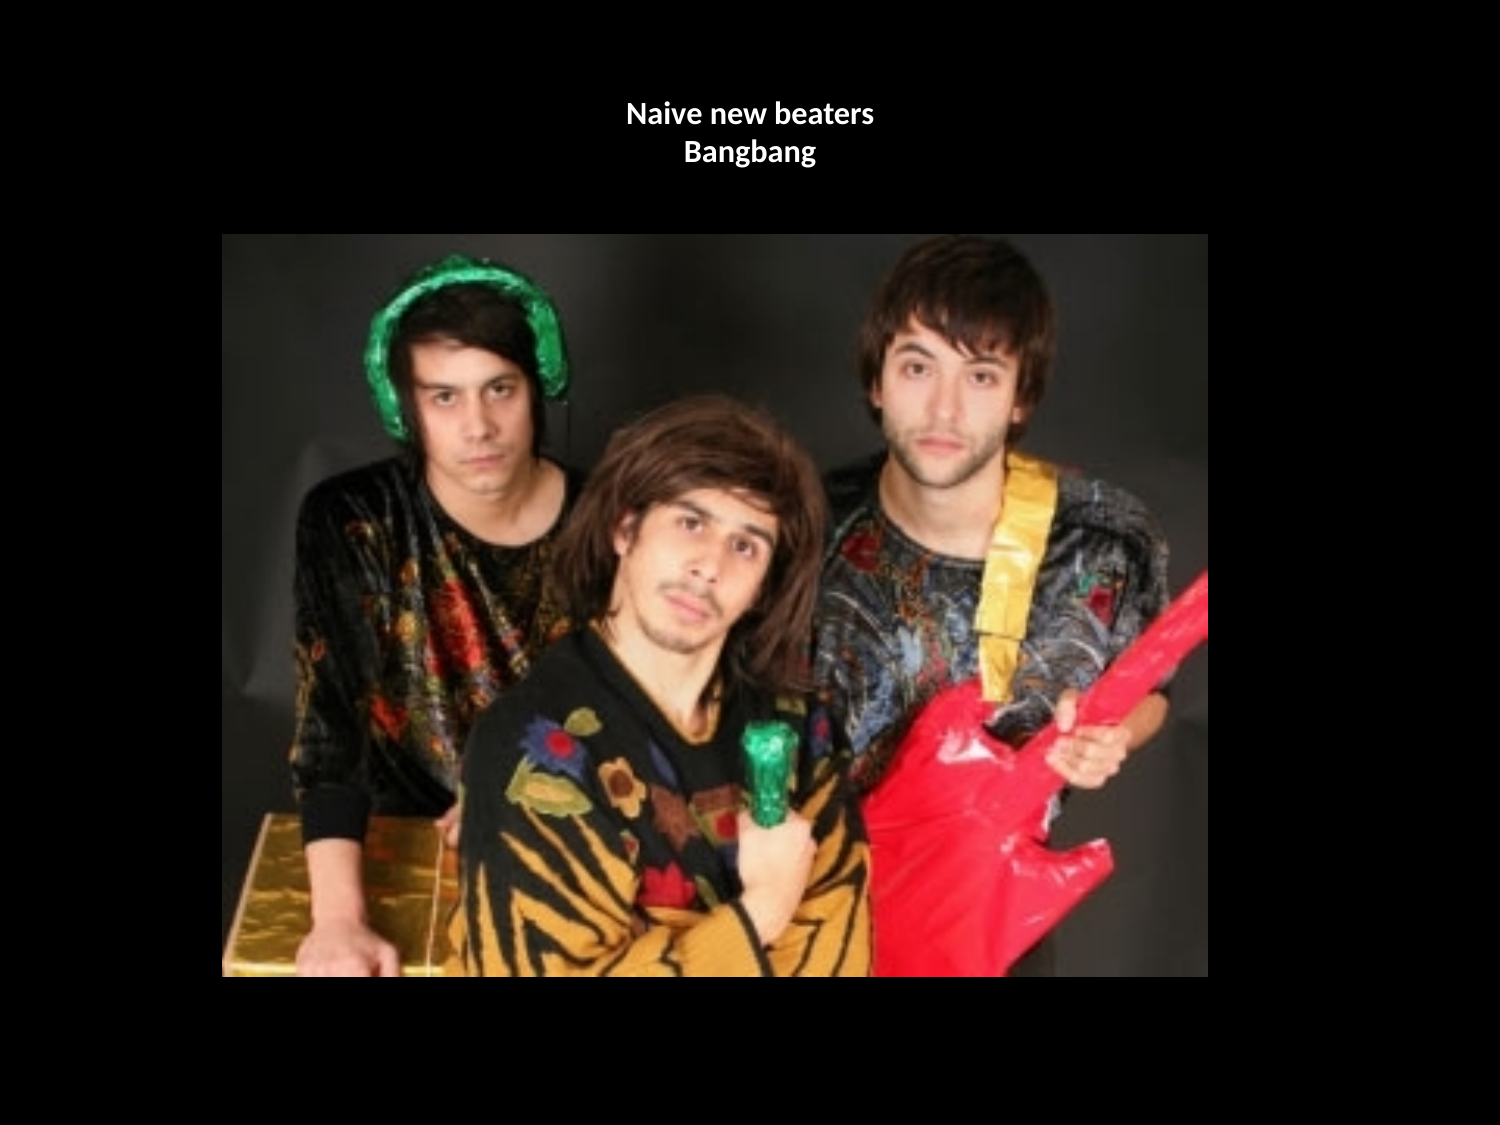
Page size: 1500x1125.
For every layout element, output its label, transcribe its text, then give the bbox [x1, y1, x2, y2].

title Naive new beaters Bangbang [75, 45, 1425, 233]
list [222, 234, 1208, 977]
